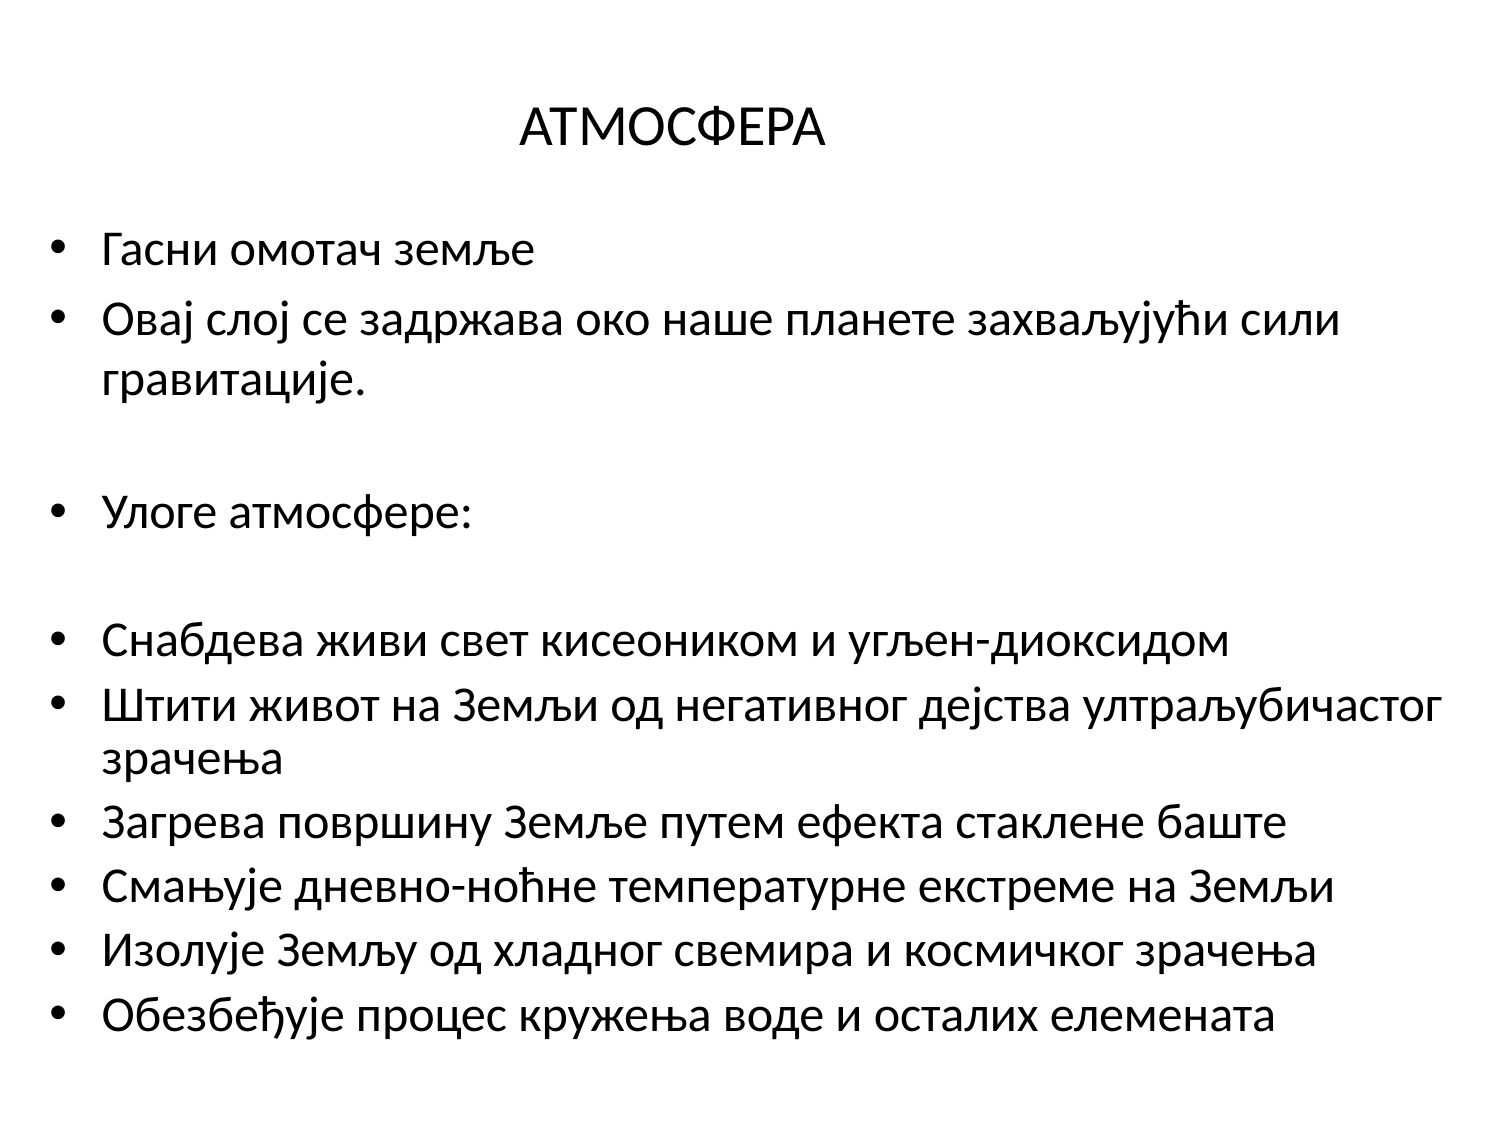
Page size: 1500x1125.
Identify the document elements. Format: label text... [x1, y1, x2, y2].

text_box АТМОСФЕРА [407, 79, 939, 165]
list Гасни омотач земље Овај слој се задржава око наше планете захваљујући сили гравитације. Улоге атмосфере: Снабдева живи свет кисеоником и угљен-диоксидом Штити живот на Земљи од негативног дејства ултраљубичастог зрачења Загрева површину Земље путем ефекта стаклене баште Смањује дневно-ноћне температурне екстреме на Земљи Изолује Земљу од хладног свемира и космичког зрачења Обезбеђује процес кружења воде и осталих елемената [34, 208, 1478, 1125]
